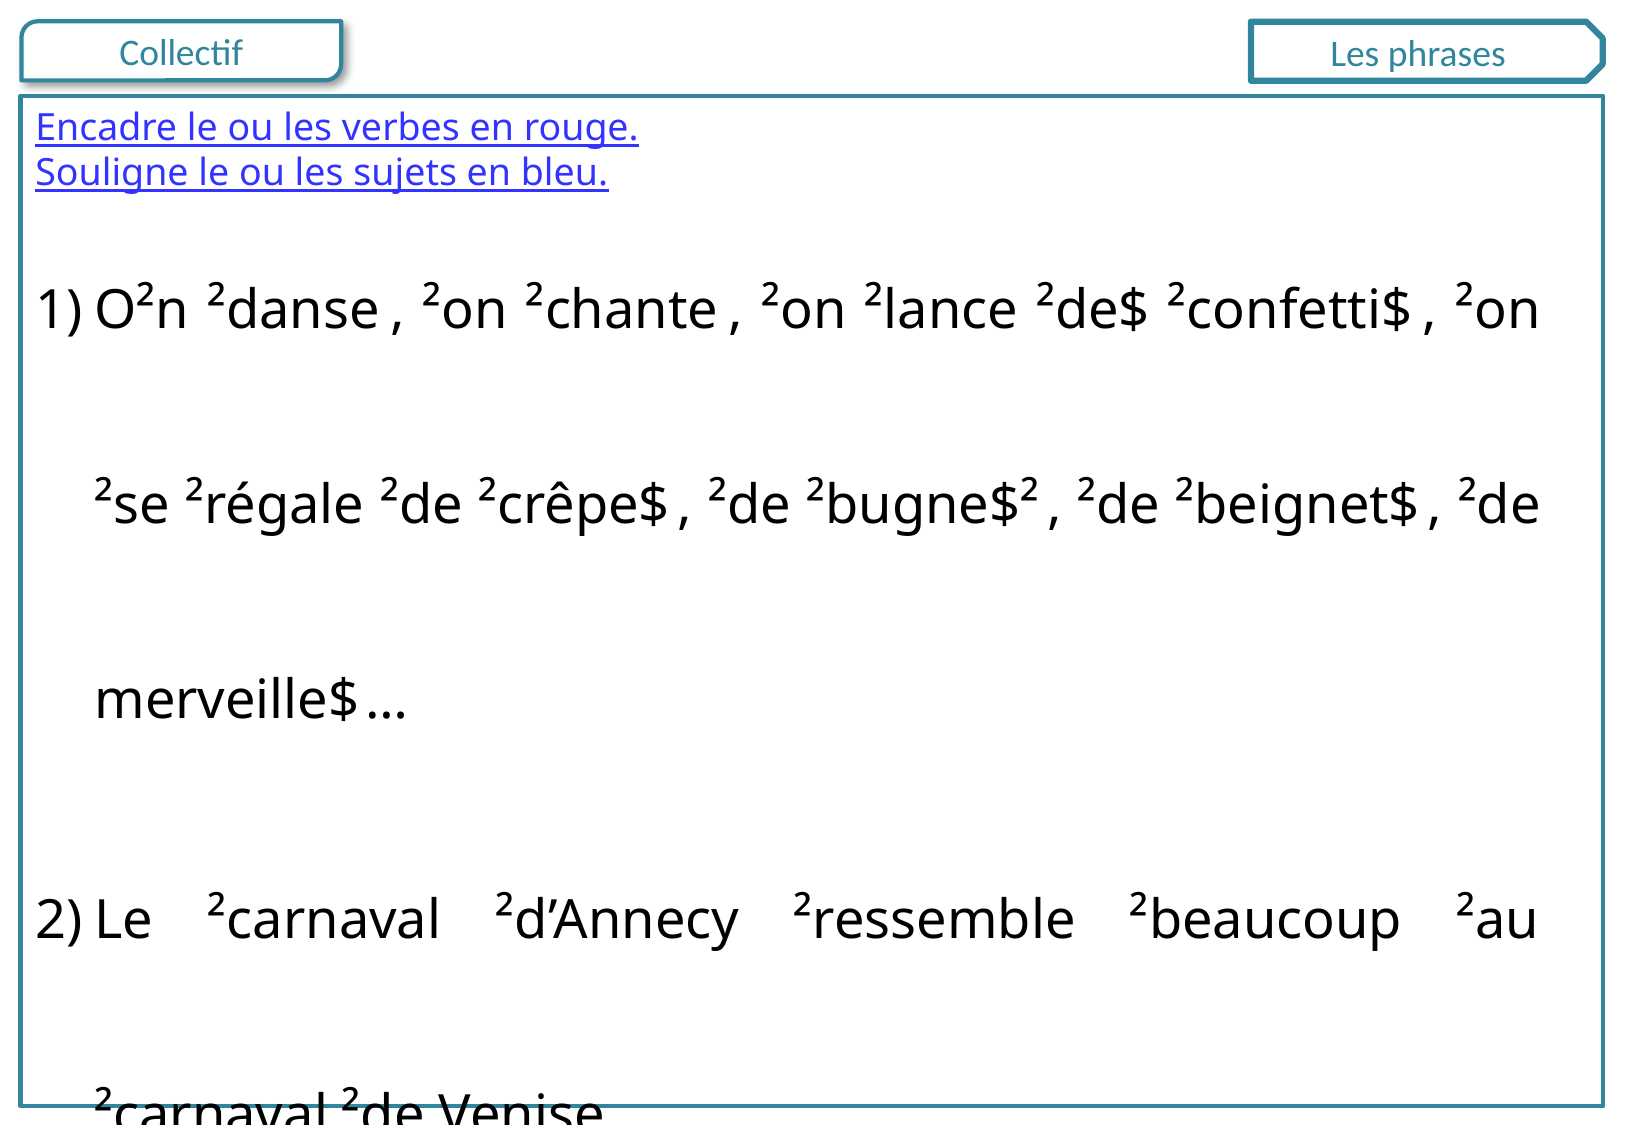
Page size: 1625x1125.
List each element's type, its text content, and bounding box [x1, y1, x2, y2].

list O²n ²danse , ²on ²chante , ²on ²lance ²de$ ²confetti$ , ²on ²se ²régale ²de ²crêpe$ , ²de ²bugne$² , ²de ²beignet$ , ²de merveille$ … Le ²carnaval ²d’Annecy ²ressemble ²beaucoup ²au ²carnaval ²de Venise. [20, 137, 1556, 1106]
list Encadre le ou les verbes en rouge. Souligne le ou les sujets en bleu. [18, 94, 1605, 1108]
list Les phrases [1251, 21, 1585, 81]
